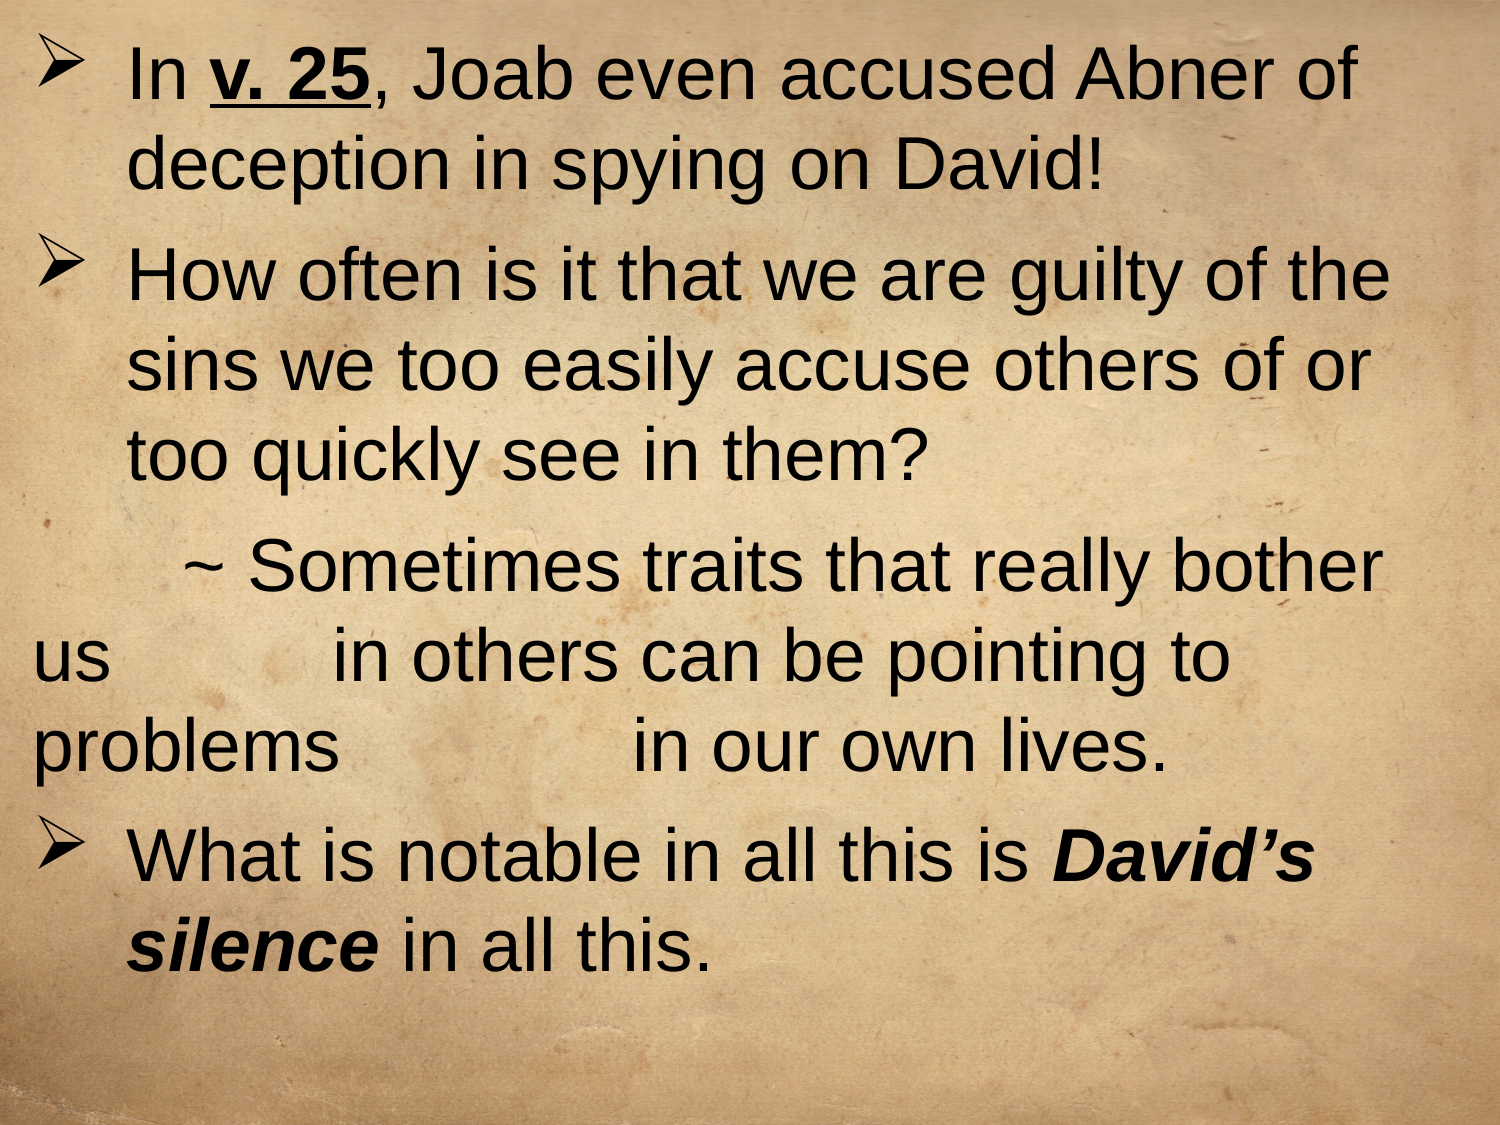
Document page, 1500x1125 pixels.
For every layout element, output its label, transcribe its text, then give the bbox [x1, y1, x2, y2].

picture [0, 0, 1500, 1125]
subtitle In v. 25, Joab even accused Abner of deception in spying on David! How often is it that we are guilty of the sins we too easily accuse others of or too quickly see in them? ~ Sometimes traits that really bother us in others can be pointing to problems in our own lives. What is notable in all this is David’s silence in all this. [17, 16, 1483, 1109]
